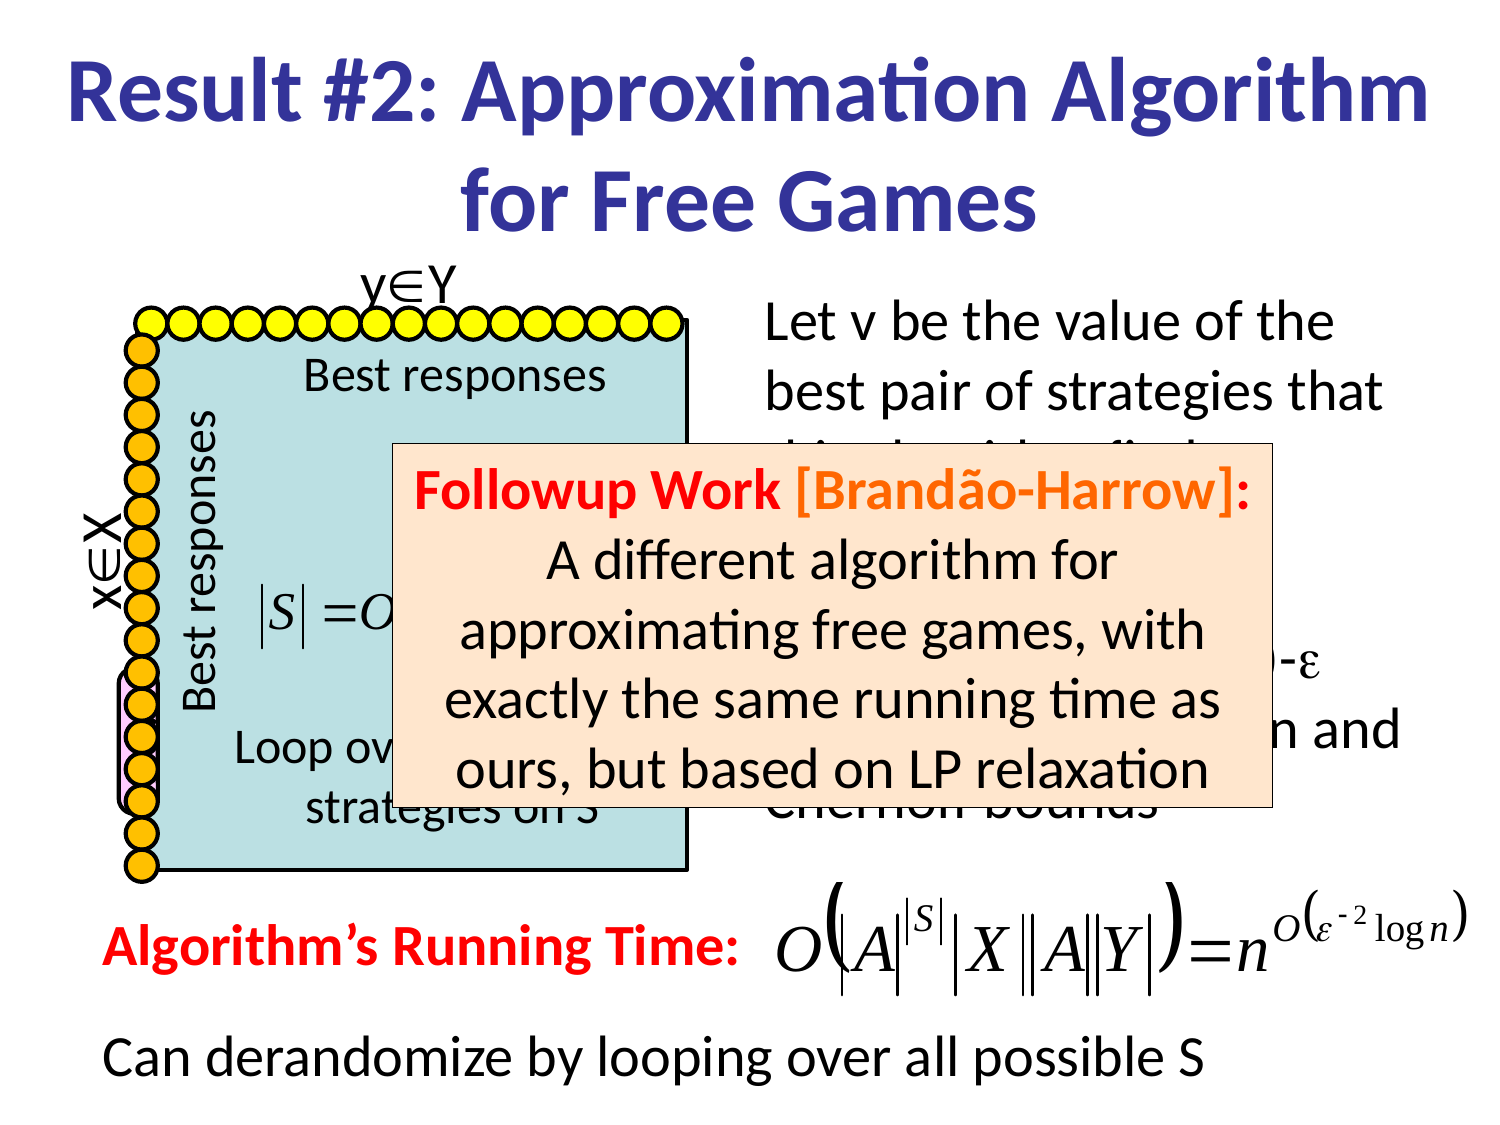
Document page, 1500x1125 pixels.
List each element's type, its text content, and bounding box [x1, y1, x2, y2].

text_box Followup Work [Brandão-Harrow]: A different algorithm for approximating free games, with exactly the same running time as ours, but based on LP relaxation [392, 443, 1273, 808]
text_box Algorithm’s Running Time: [87, 900, 760, 985]
text_box Best responses [254, 348, 657, 410]
text_box yY [330, 237, 487, 305]
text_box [252, 532, 663, 701]
text_box Let v be the value of the best pair of strategies that this algorithm finds Clearly v(G) Furthermore, v(G)- w.h.p. over S, by union and Chernoff bounds [750, 274, 1436, 838]
text_box Best responses [163, 360, 233, 764]
text_box [163, 318, 689, 705]
text_box Can derandomize by looping over all possible S [87, 1010, 1376, 1096]
title Result #2: Approximation Algorithm for Free Games [24, 62, 1475, 217]
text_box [765, 882, 1474, 1011]
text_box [134, 307, 683, 340]
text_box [125, 334, 159, 883]
text_box xX [55, 483, 120, 641]
text_box [163, 764, 689, 872]
text_box Loop over all possible strategies on S [207, 705, 699, 841]
